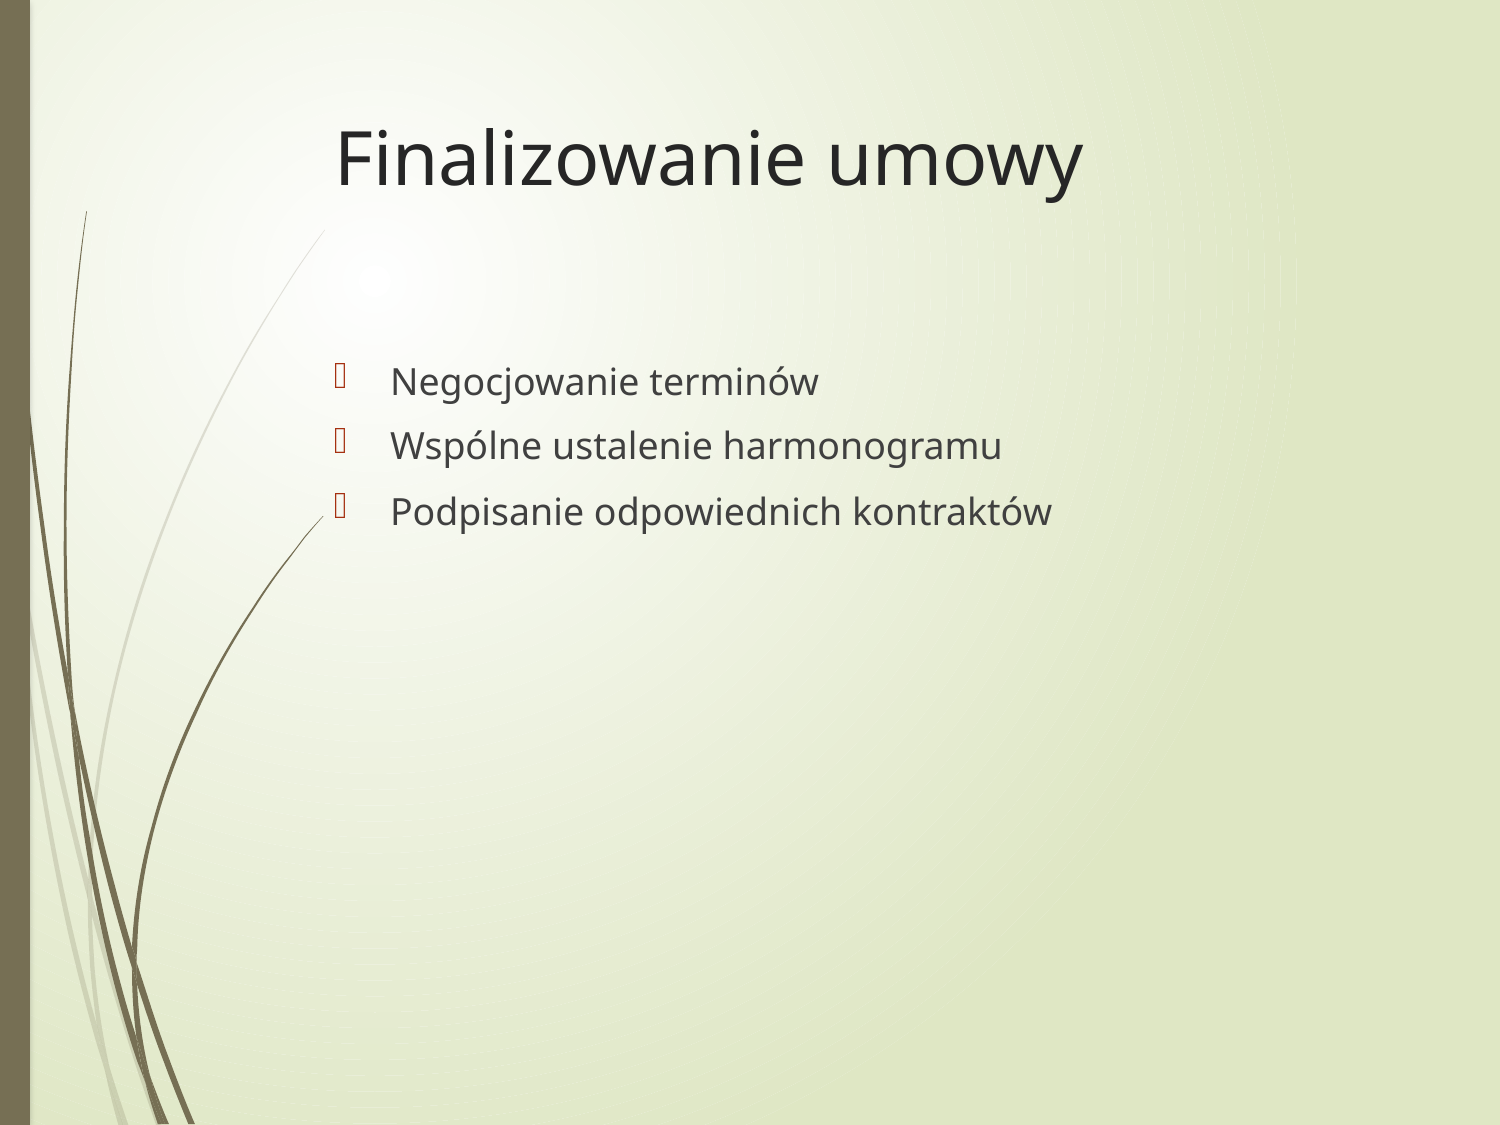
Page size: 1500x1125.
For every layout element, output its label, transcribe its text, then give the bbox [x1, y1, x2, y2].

list Negocjowanie terminów Wspólne ustalenie harmonogramu Podpisanie odpowiednich kontraktów [318, 350, 1400, 988]
title Finalizowanie umowy [319, 102, 1400, 313]
